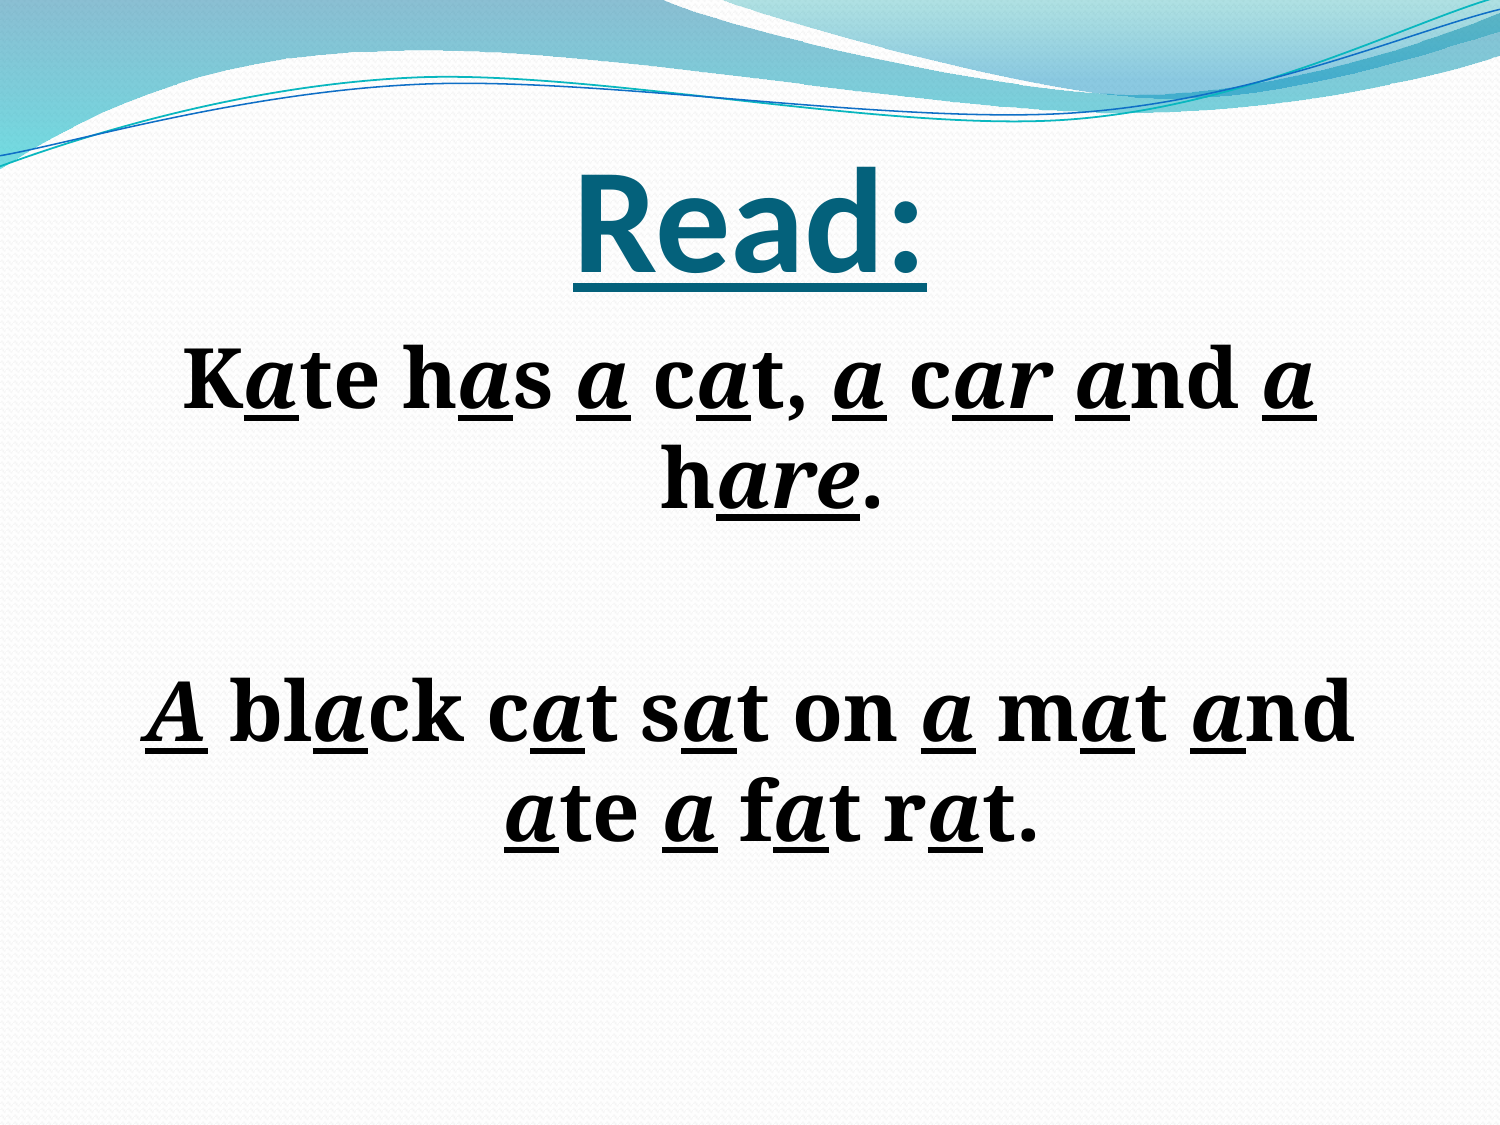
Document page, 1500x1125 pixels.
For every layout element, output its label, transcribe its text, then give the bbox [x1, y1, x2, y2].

title Read: [75, 115, 1425, 303]
list Kate has a cat, a car and a hare. A black cat sat on a mat and ate a fat rat. [75, 317, 1425, 1038]
